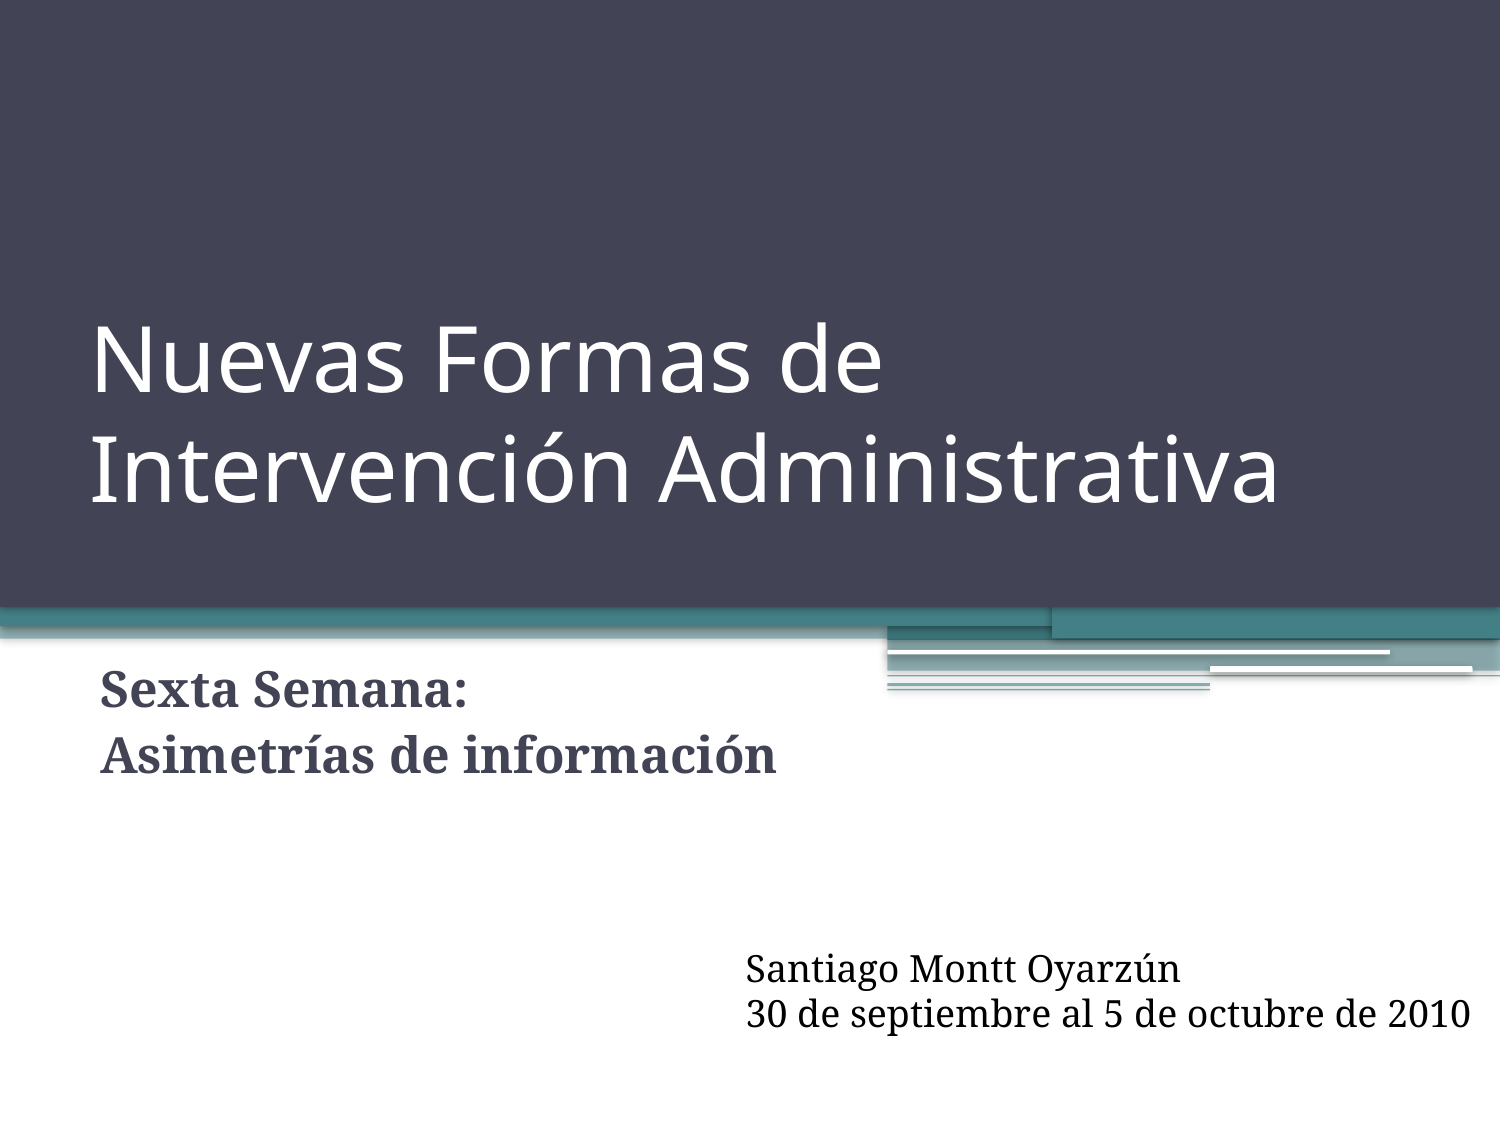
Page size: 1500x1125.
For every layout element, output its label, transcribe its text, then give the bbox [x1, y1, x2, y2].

subtitle Sexta Semana: Asimetrías de información [75, 650, 1238, 938]
title Nuevas Formas de Intervención Administrativa [75, 287, 1463, 529]
text_box Santiago Montt Oyarzún 30 de septiembre al 5 de octubre de 2010 [730, 937, 1487, 1043]
